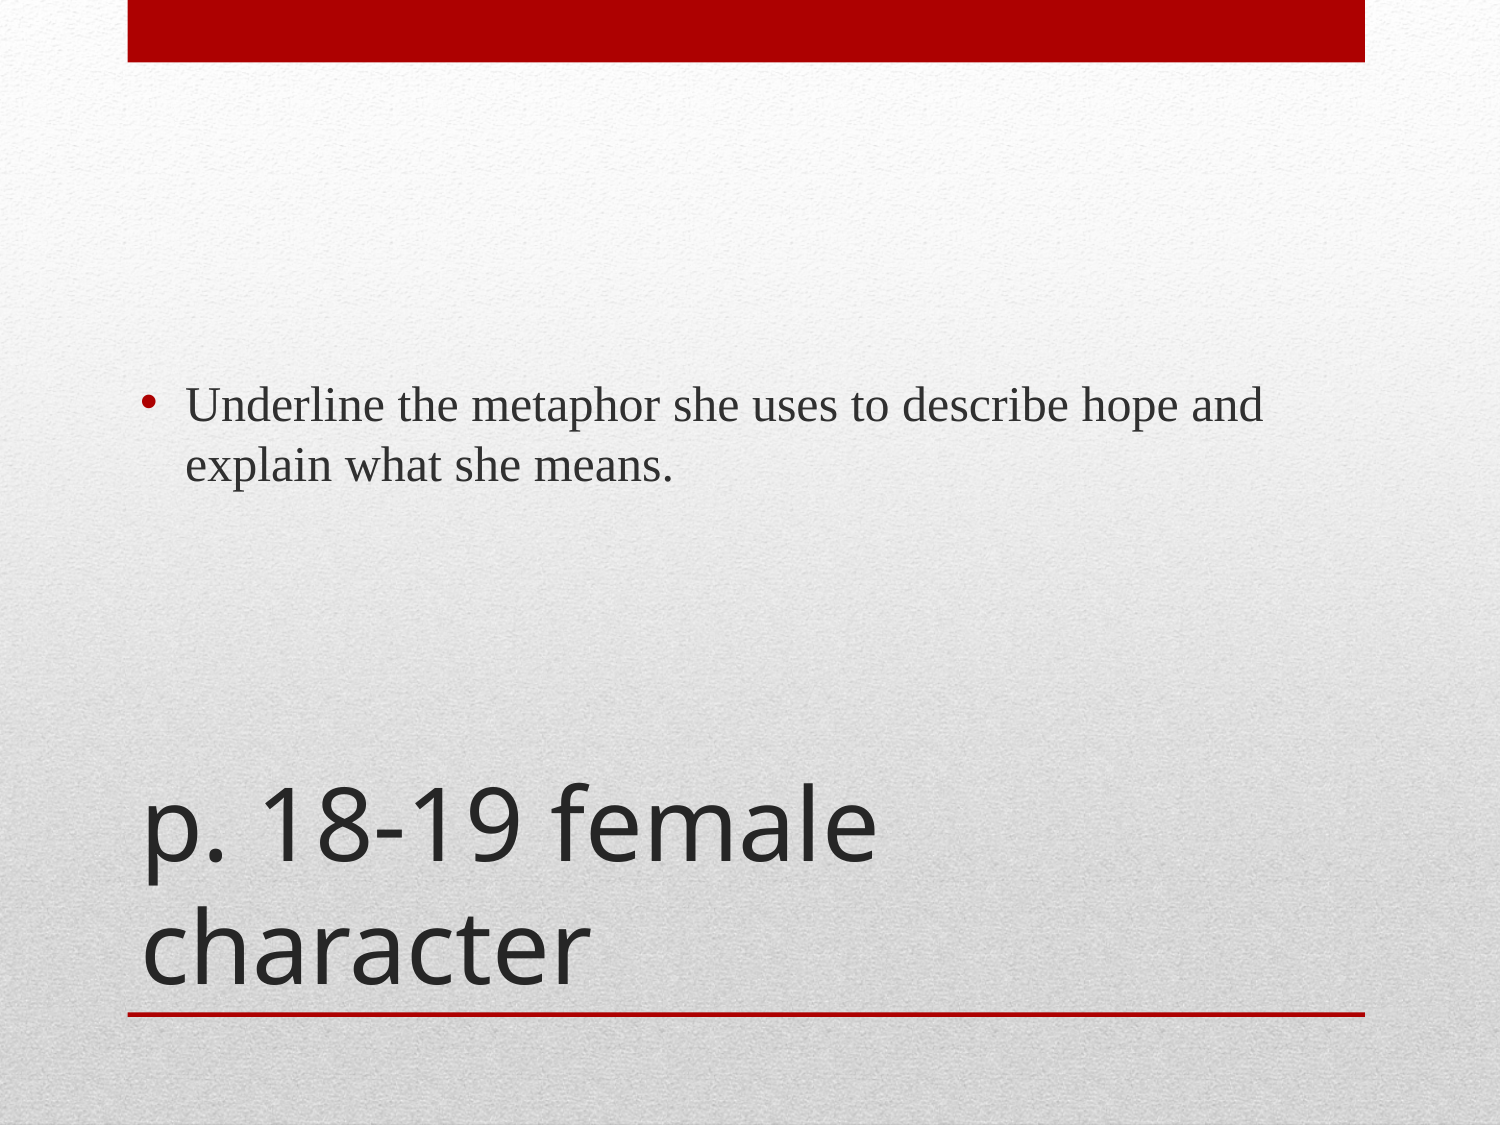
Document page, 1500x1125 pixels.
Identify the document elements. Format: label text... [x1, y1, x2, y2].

list Underline the metaphor she uses to describe hope and explain what she means. [125, 112, 1363, 750]
title p. 18-19 female character [125, 750, 1238, 1013]
